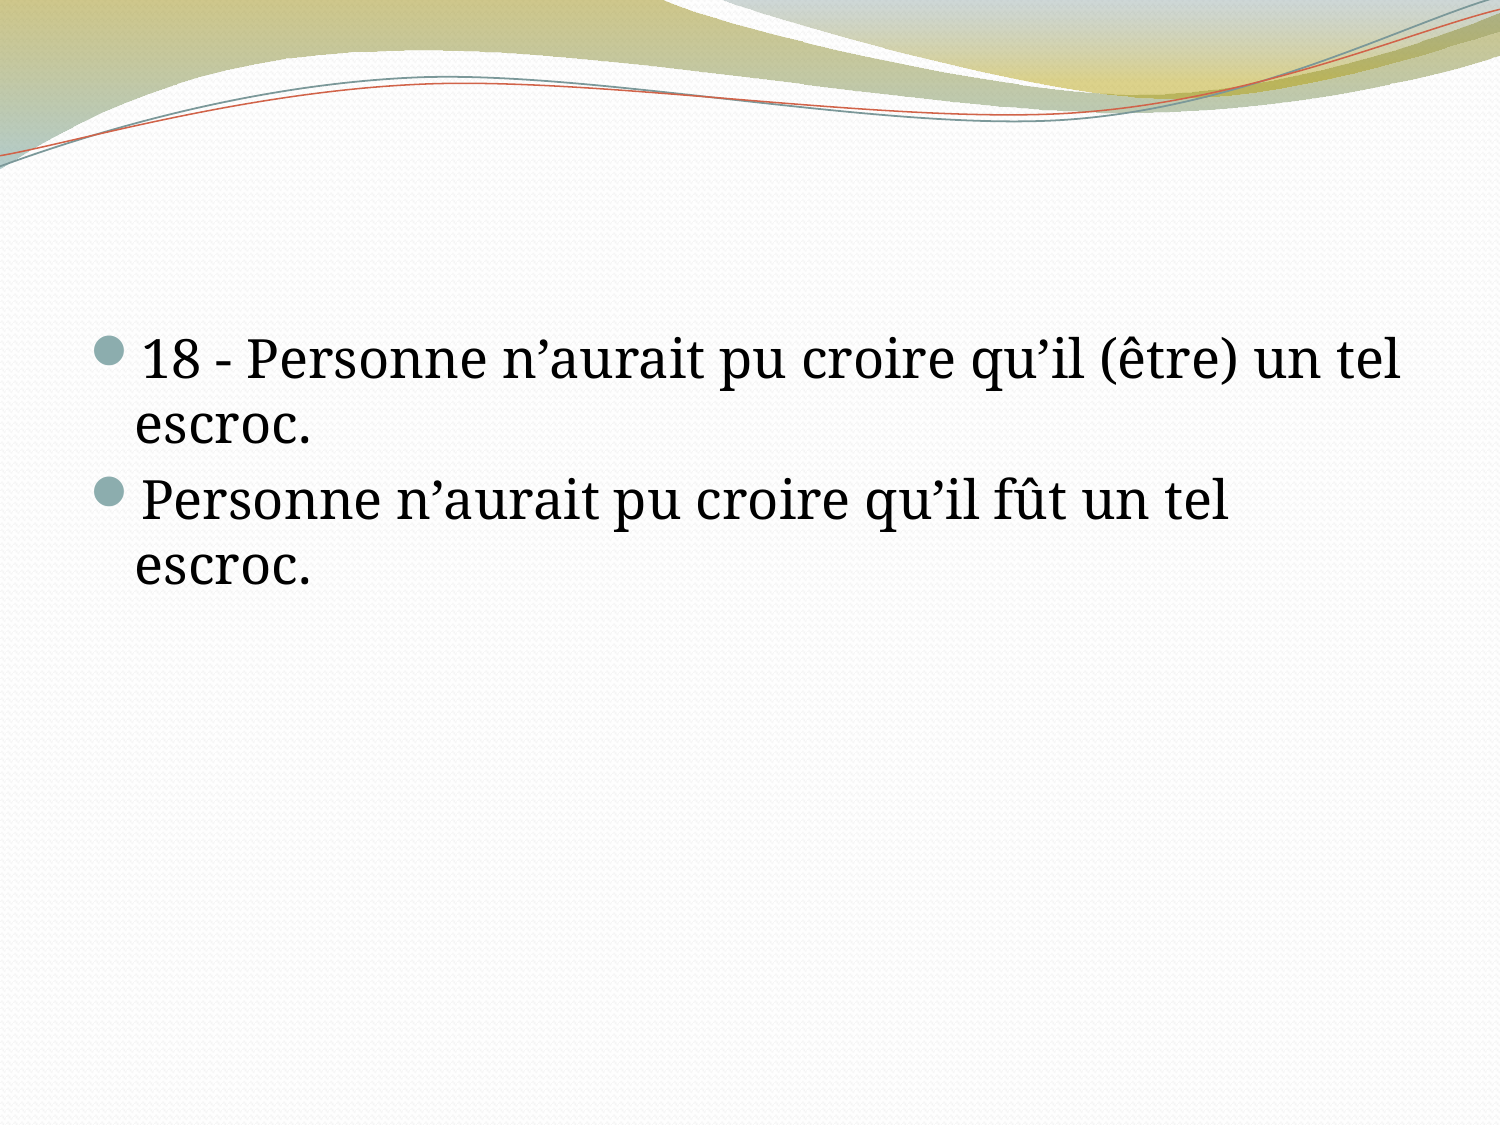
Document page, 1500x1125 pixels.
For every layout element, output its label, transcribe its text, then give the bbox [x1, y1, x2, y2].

list 18 - Personne n’aurait pu croire qu’il (être) un tel escroc. Personne n’aurait pu croire qu’il fût un tel escroc. [75, 317, 1425, 1038]
